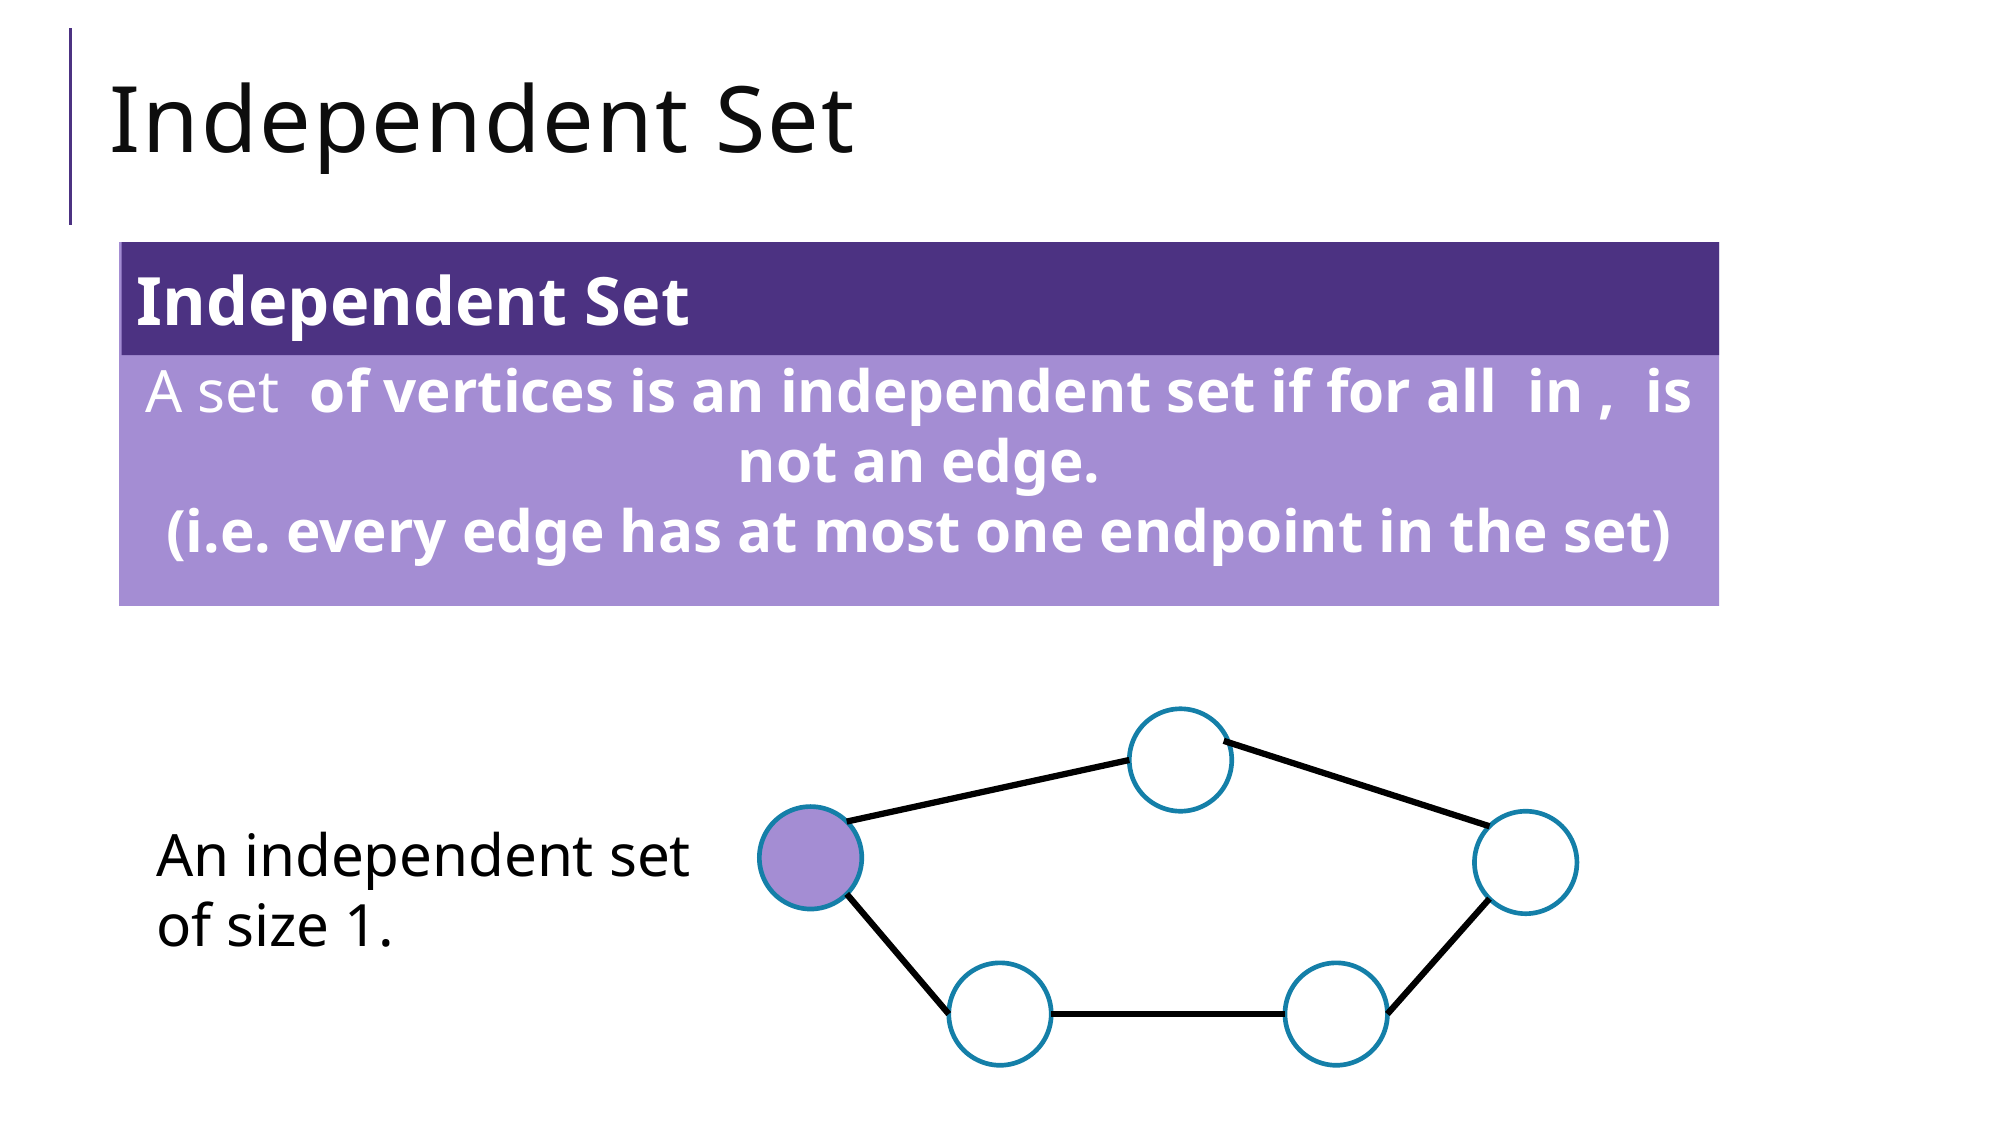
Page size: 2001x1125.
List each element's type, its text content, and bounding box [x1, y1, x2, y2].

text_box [846, 893, 949, 1015]
title Independent Set [94, 43, 1930, 210]
text_box An independent set of size 1. [141, 811, 709, 966]
text_box [1473, 809, 1579, 915]
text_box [1387, 898, 1490, 1015]
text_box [1223, 740, 1490, 827]
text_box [846, 759, 1130, 822]
text_box [758, 805, 864, 911]
text_box [948, 961, 1053, 1067]
text_box [1283, 961, 1388, 1067]
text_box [118, 241, 1720, 607]
text_box [1128, 707, 1227, 813]
